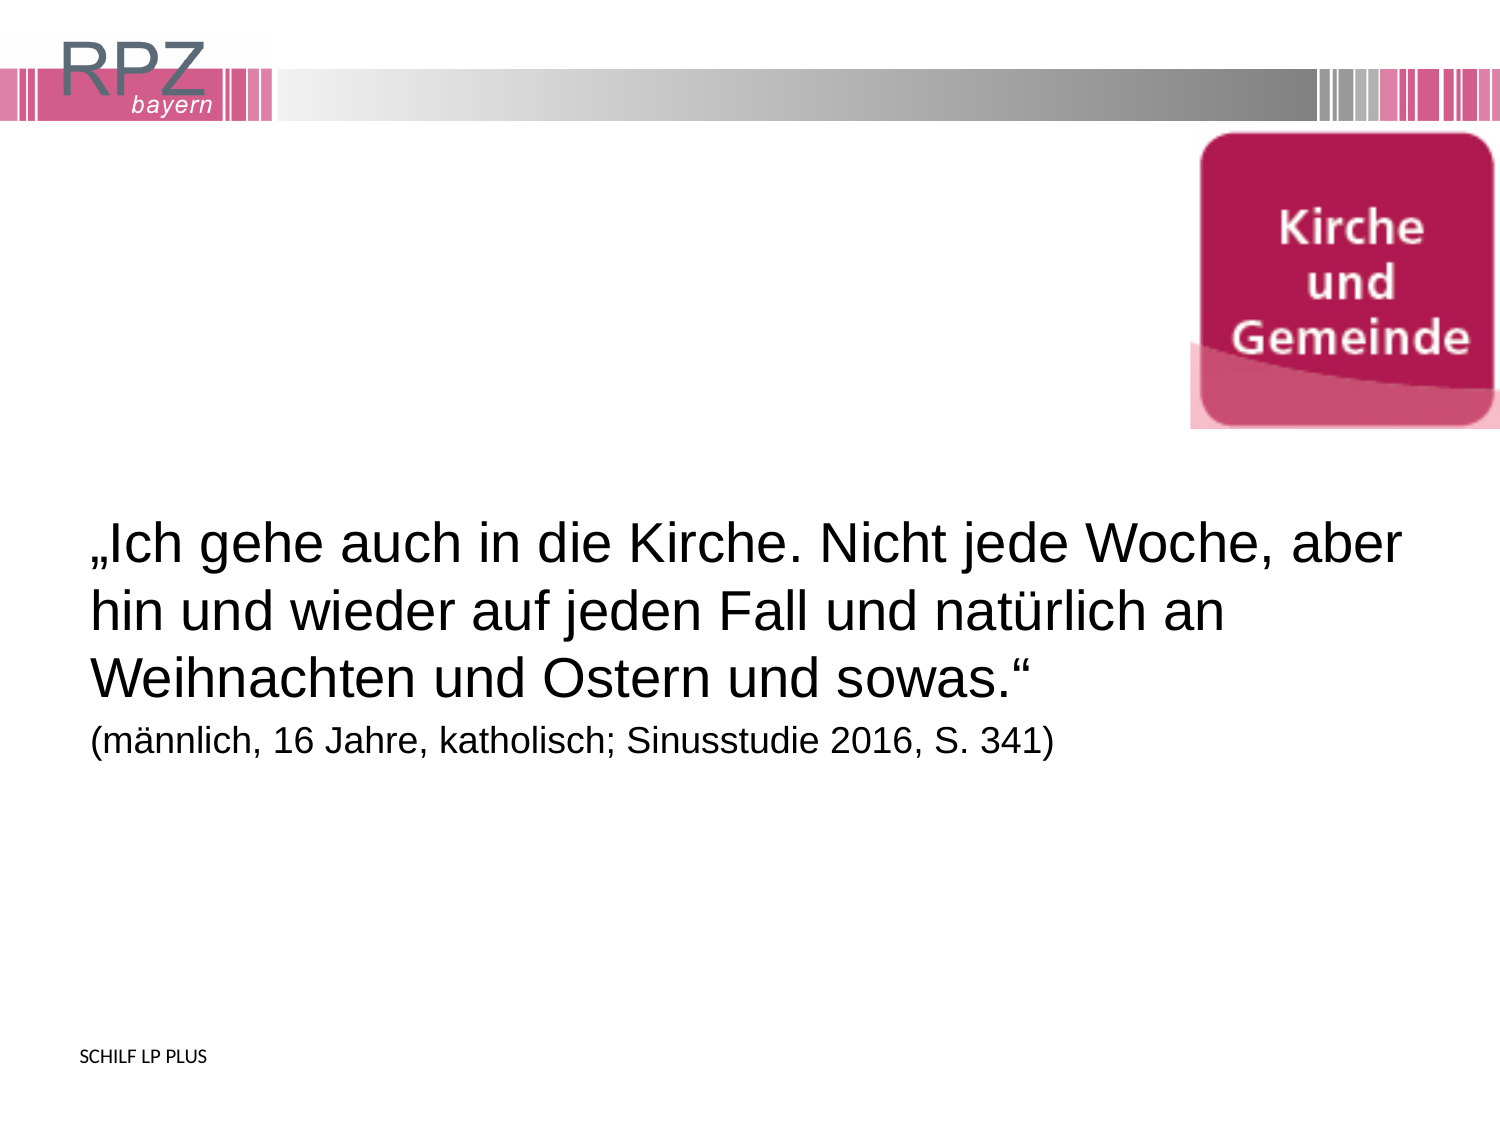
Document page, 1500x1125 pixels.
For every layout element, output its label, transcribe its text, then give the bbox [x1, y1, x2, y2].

list „Ich gehe auch in die Kirche. Nicht jede Woche, aber hin und wieder auf jeden Fall und natürlich an Weihnachten und Ostern und sowas.“ (männlich, 16 Jahre, katholisch; Sinusstudie 2016, S. 341) [75, 262, 1425, 1005]
picture [1189, 125, 1500, 430]
picture [0, 31, 272, 121]
picture [1319, 69, 1379, 121]
picture [1443, 69, 1500, 121]
picture [1380, 69, 1439, 121]
